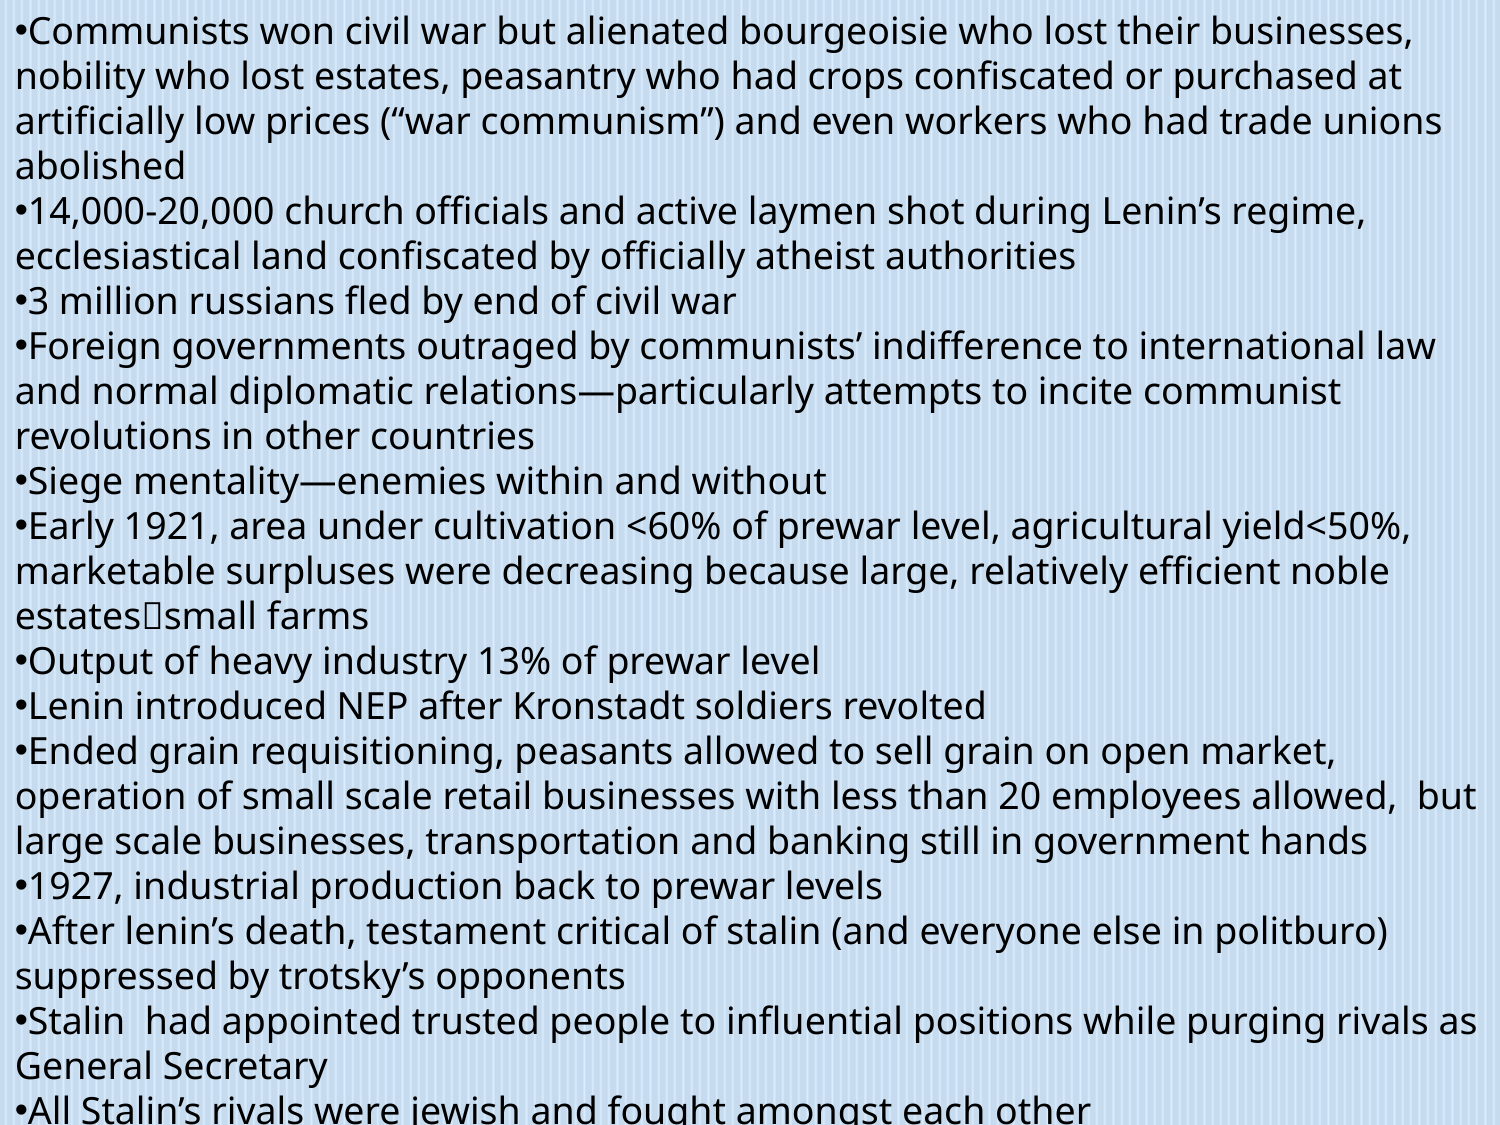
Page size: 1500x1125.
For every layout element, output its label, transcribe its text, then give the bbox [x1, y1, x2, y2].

text_box Communists won civil war but alienated bourgeoisie who lost their businesses, nobility who lost estates, peasantry who had crops confiscated or purchased at artificially low prices (“war communism”) and even workers who had trade unions abolished 14,000-20,000 church officials and active laymen shot during Lenin’s regime, ecclesiastical land confiscated by officially atheist authorities 3 million russians fled by end of civil war Foreign governments outraged by communists’ indifference to international law and normal diplomatic relations—particularly attempts to incite communist revolutions in other countries Siege mentality—enemies within and without Early 1921, area under cultivation <60% of prewar level, agricultural yield<50%, marketable surpluses were decreasing because large, relatively efficient noble estatessmall farms Output of heavy industry 13% of prewar level Lenin introduced NEP after Kronstadt soldiers revolted Ended grain requisitioning, peasants allowed to sell grain on open market, operation of small scale retail businesses with less than 20 employees allowed, but large scale businesses, transportation and banking still in government hands 1927, industrial production back to prewar levels After lenin’s death, testament critical of stalin (and everyone else in politburo) suppressed by trotsky’s opponents Stalin had appointed trusted people to influential positions while purging rivals as General Secretary All Stalin’s rivals were jewish and fought amongst each other Ban on factionalism meant no room for objection—no intraparty democracy Stalin had a following he could rely upon at party congresses Socialism in one country skillfully contrasted with Trotsky’s alleged “perm revolution” theory [0, 0, 1500, 1125]
